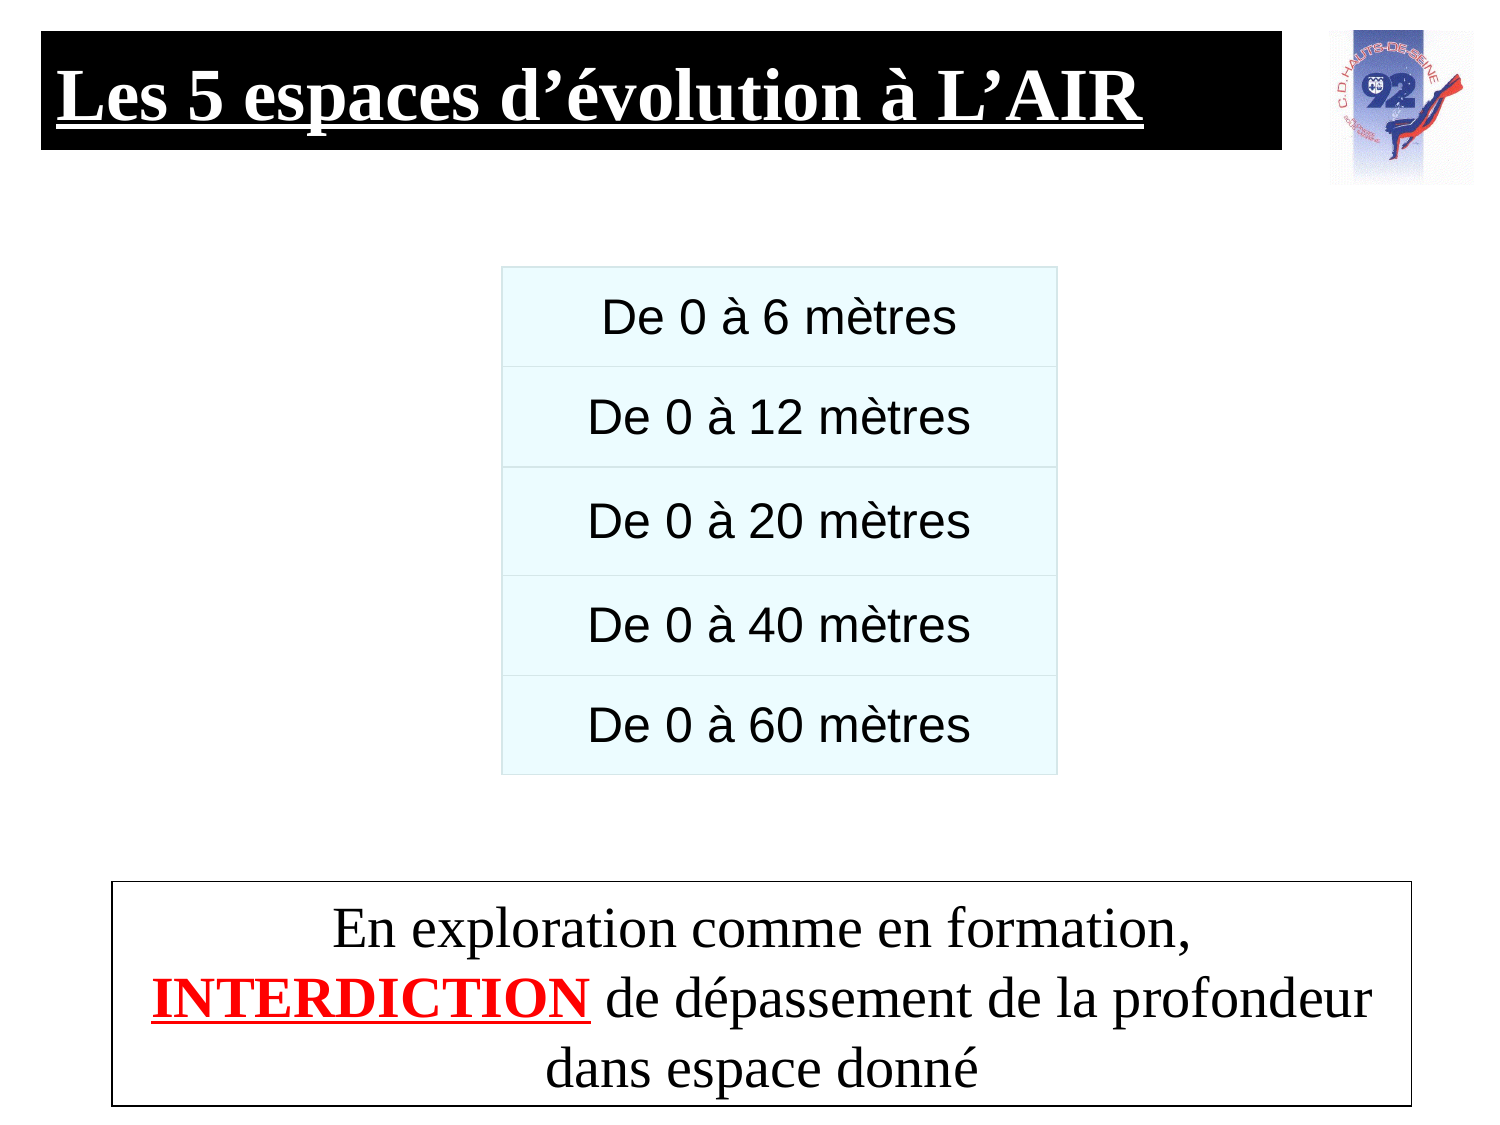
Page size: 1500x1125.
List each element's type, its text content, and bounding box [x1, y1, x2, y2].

table_cell De 0 à 40 mètres [503, 576, 1056, 675]
table_cell De 0 à 12 mètres [503, 367, 1056, 466]
table_cell De 0 à 20 mètres [503, 468, 1056, 575]
text_box En exploration comme en formation, INTERDICTION de dépassement de la profondeur dans espace donné [112, 881, 1412, 1107]
picture [1328, 30, 1474, 185]
title Les 5 espaces d’évolution à L’AIR [41, 31, 1282, 150]
table_header De 0 à 6 mètres [503, 268, 1056, 366]
table_cell De 0 à 60 mètres [503, 676, 1056, 774]
